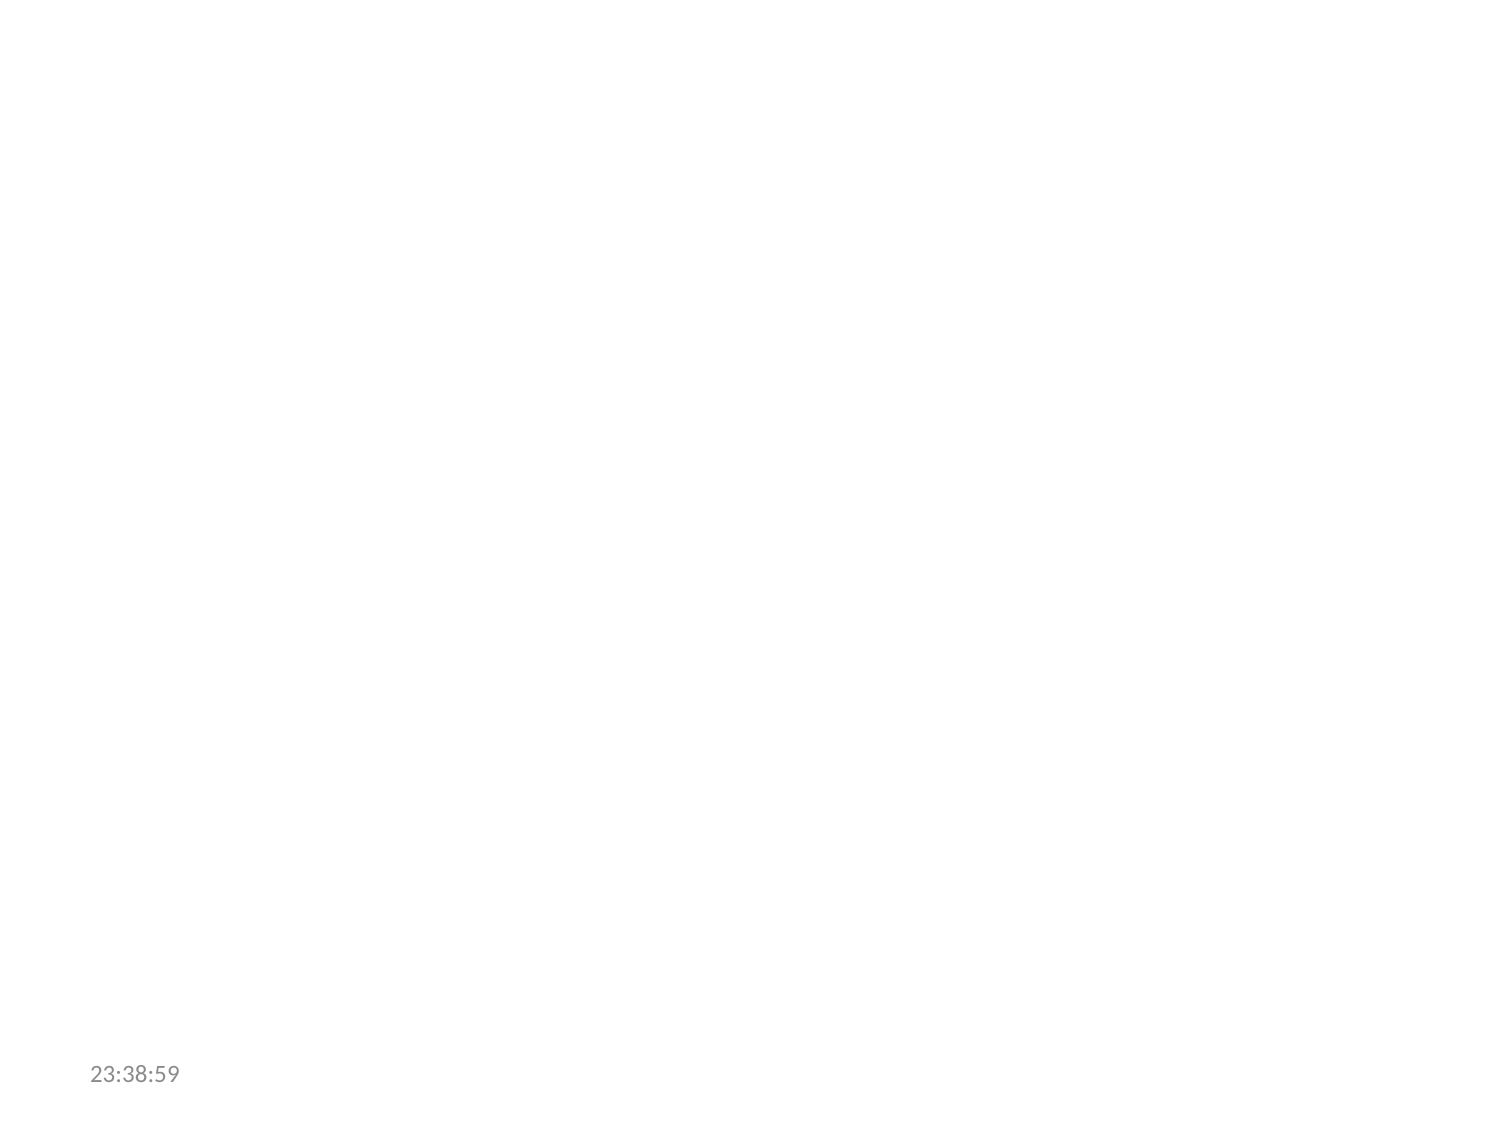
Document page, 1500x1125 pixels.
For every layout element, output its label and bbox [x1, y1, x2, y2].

slide_number [75, 1042, 425, 1103]
